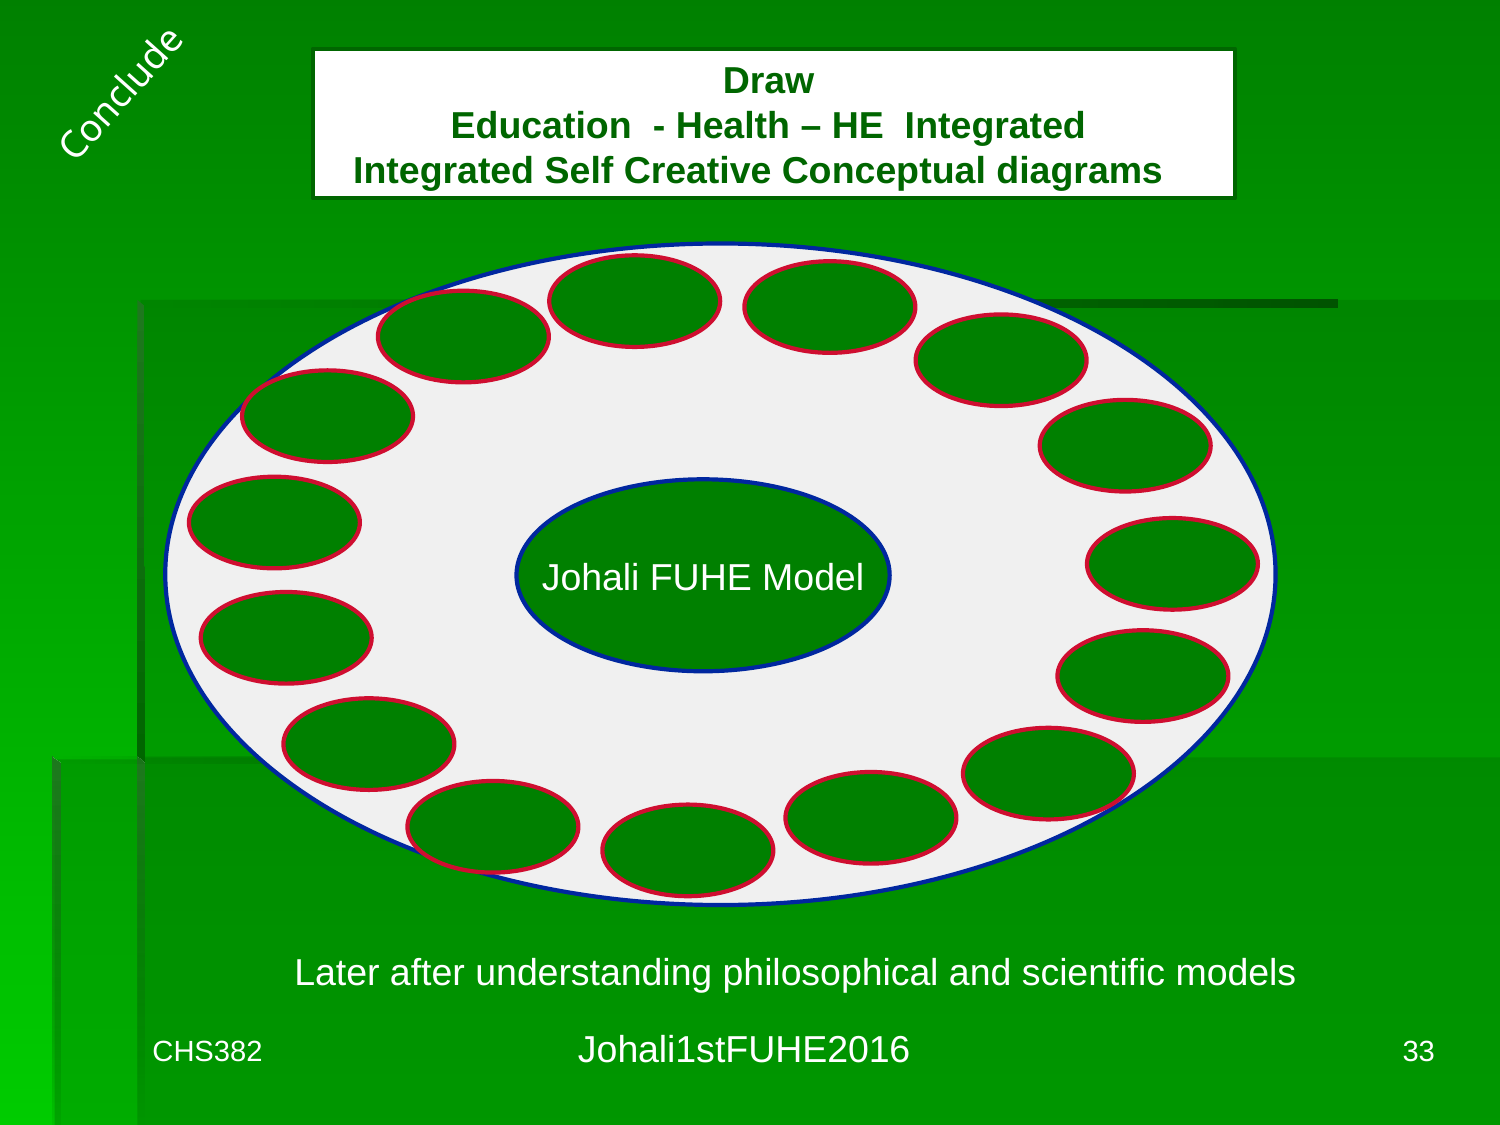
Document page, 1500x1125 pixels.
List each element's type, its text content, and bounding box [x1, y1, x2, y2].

slide_number CHS382 [137, 1024, 450, 1103]
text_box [164, 243, 1276, 906]
text_box Conclude [0, 0, 207, 221]
slide_number 33 [1137, 1024, 1451, 1103]
text_box Draw Education - Health – HE Integrated Integrated Self Creative Conceptual diagrams [311, 47, 1237, 200]
footer Johali1stFUHE2016 [531, 1016, 957, 1095]
text_box Later after understanding philosophical and scientific models [242, 940, 1311, 1001]
